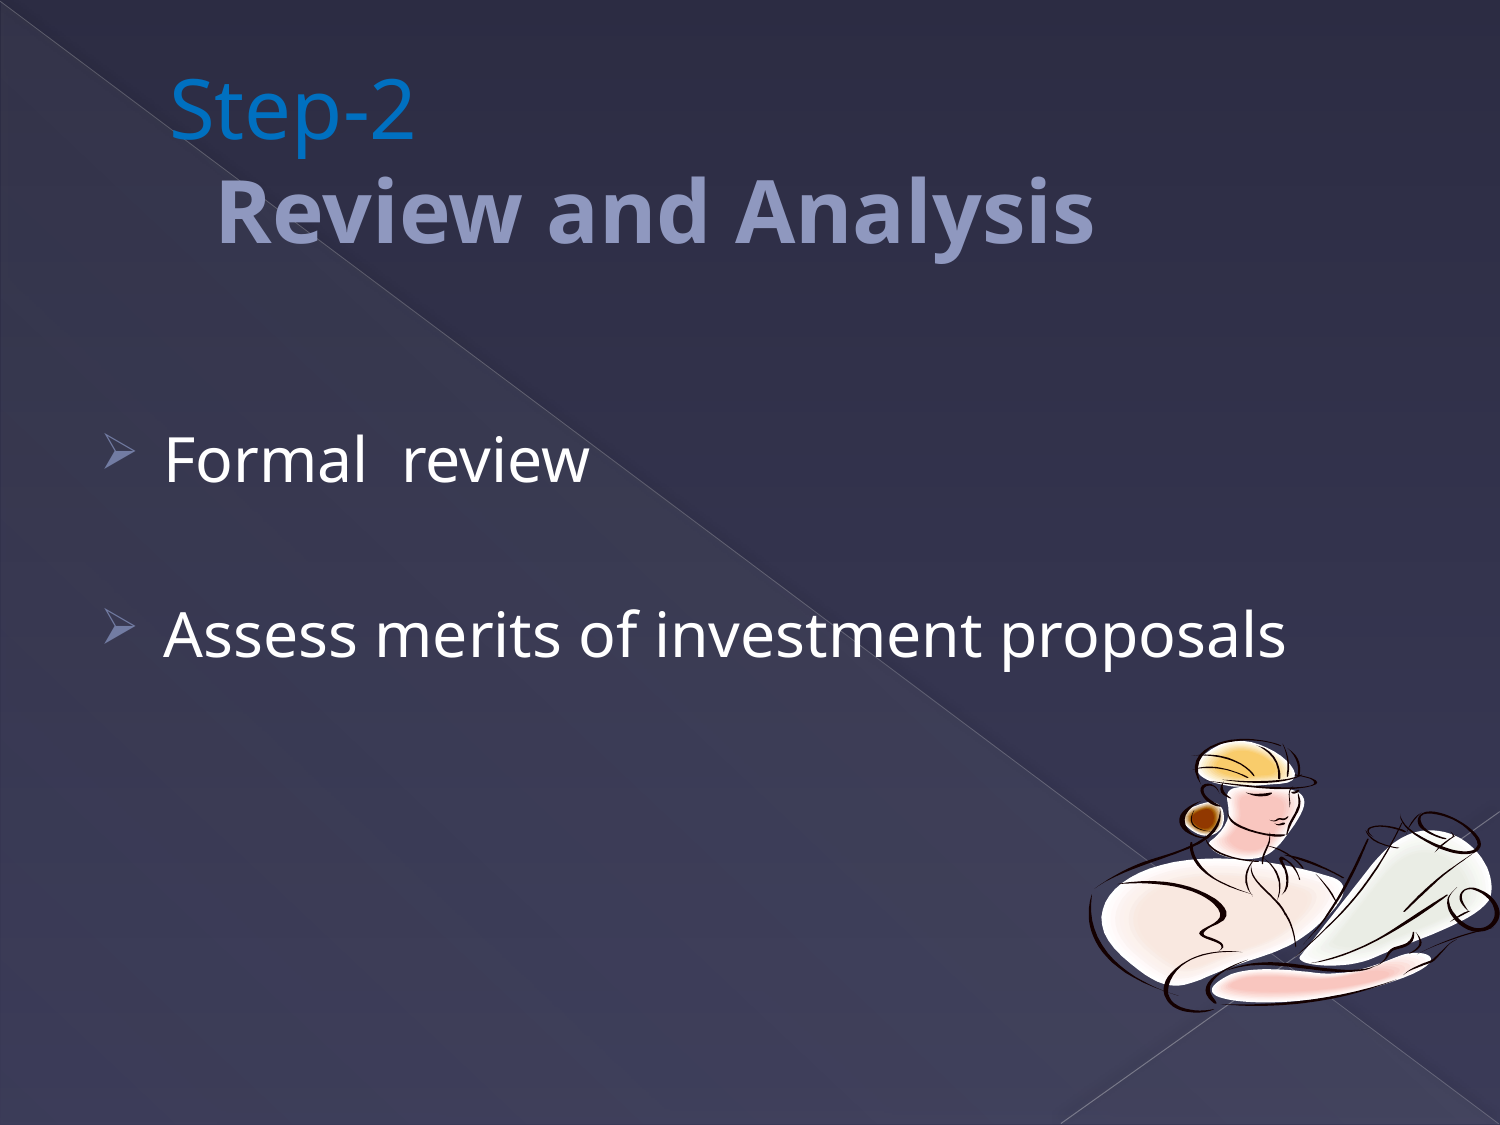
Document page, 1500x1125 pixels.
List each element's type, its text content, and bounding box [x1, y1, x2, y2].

list Formal review Assess merits of investment proposals [75, 412, 1425, 1059]
title Step-2 Review and Analysis [75, 43, 1425, 274]
picture [1074, 724, 1500, 1017]
